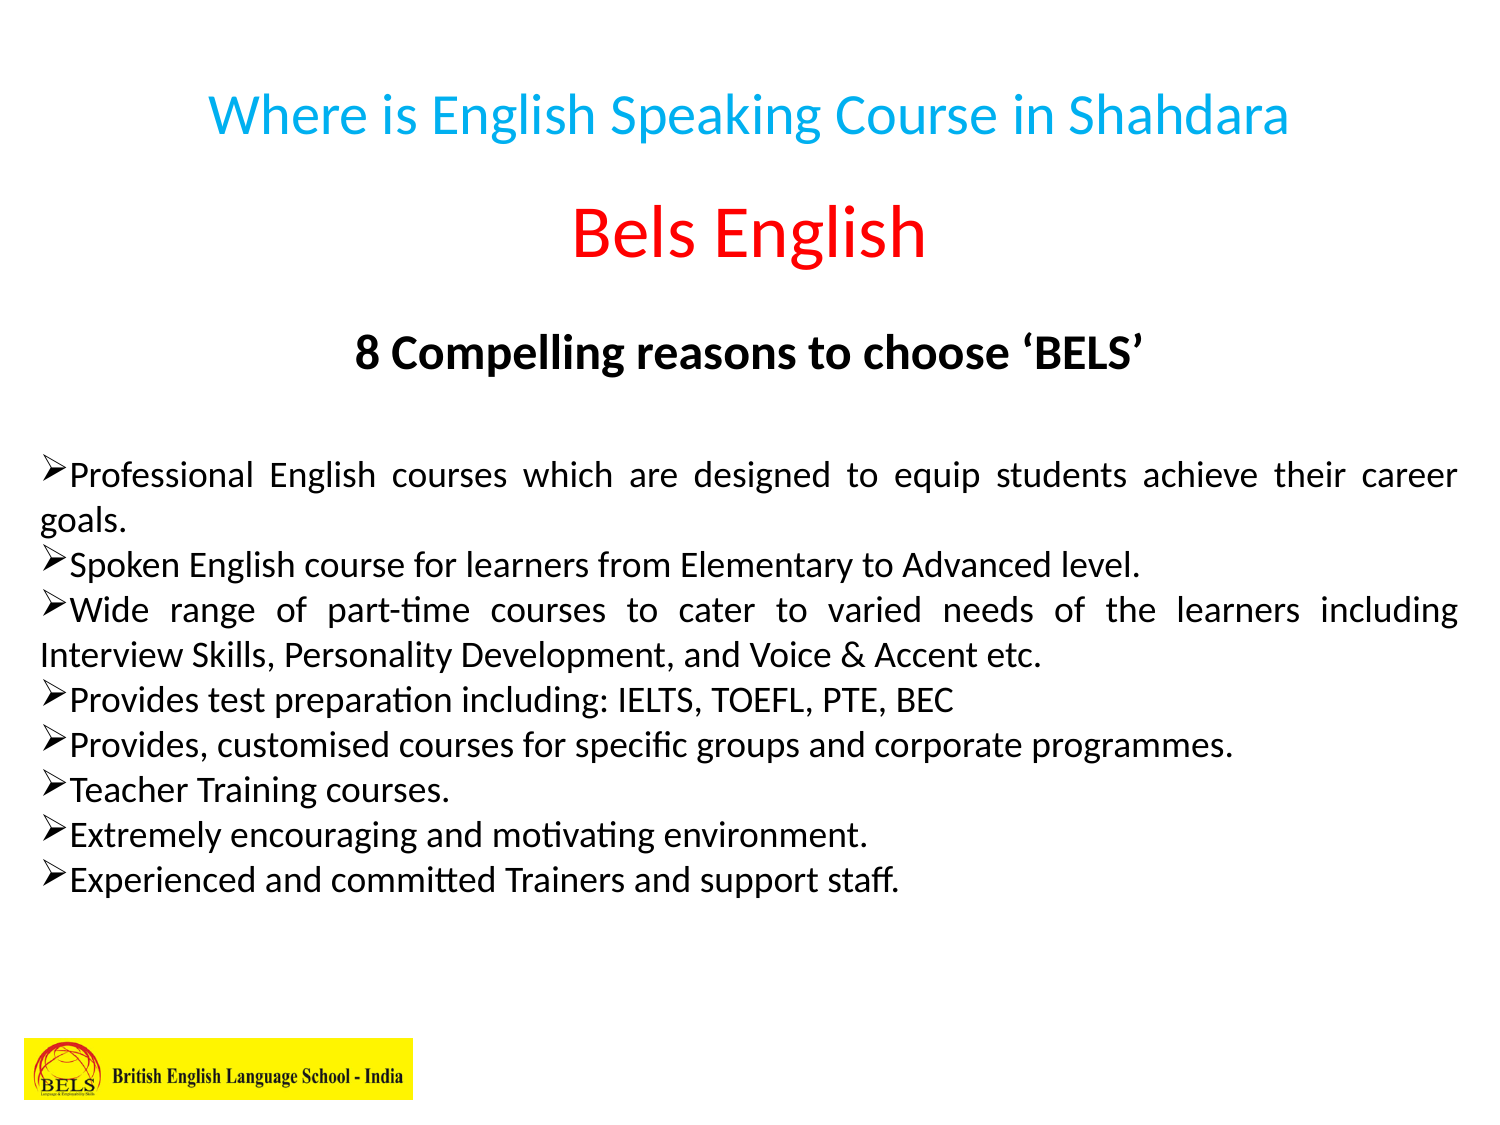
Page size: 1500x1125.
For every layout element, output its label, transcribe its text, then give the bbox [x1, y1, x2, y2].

text_box Professional English courses which are designed to equip students achieve their career goals. Spoken English course for learners from Elementary to Advanced level. Wide range of part-time courses to cater to varied needs of the learners including Interview Skills, Personality Development, and Voice & Accent etc. Provides test preparation including: IELTS, TOEFL, PTE, BEC Provides, customised courses for specific groups and corporate programmes. Teacher Training courses. Extremely encouraging and motivating environment. Experienced and committed Trainers and support staff. [24, 442, 1475, 908]
text_box Bels English [0, 174, 1500, 280]
picture [24, 1038, 413, 1101]
text_box 8 Compelling reasons to choose ‘BELS’ [0, 312, 1500, 388]
text_box Where is English Speaking Course in Shahdara [0, 68, 1500, 154]
